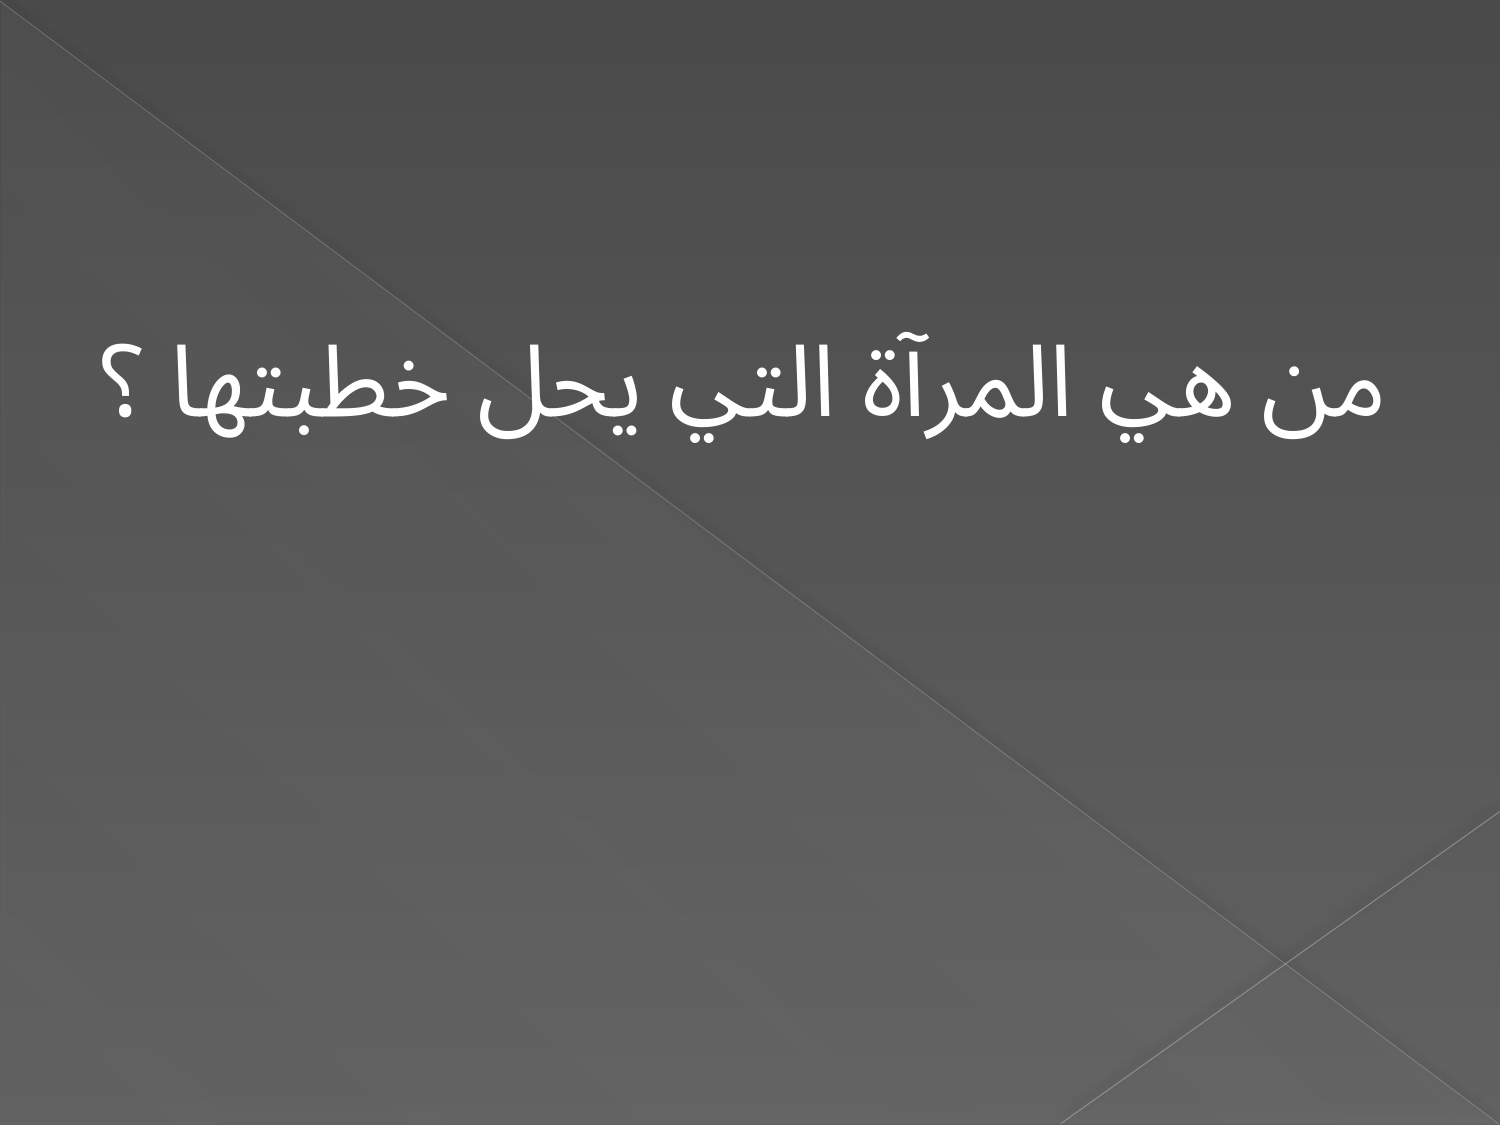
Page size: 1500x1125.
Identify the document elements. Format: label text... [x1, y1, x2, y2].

list من هي المرآة التي يحل خطبتها ؟ [75, 308, 1425, 1059]
